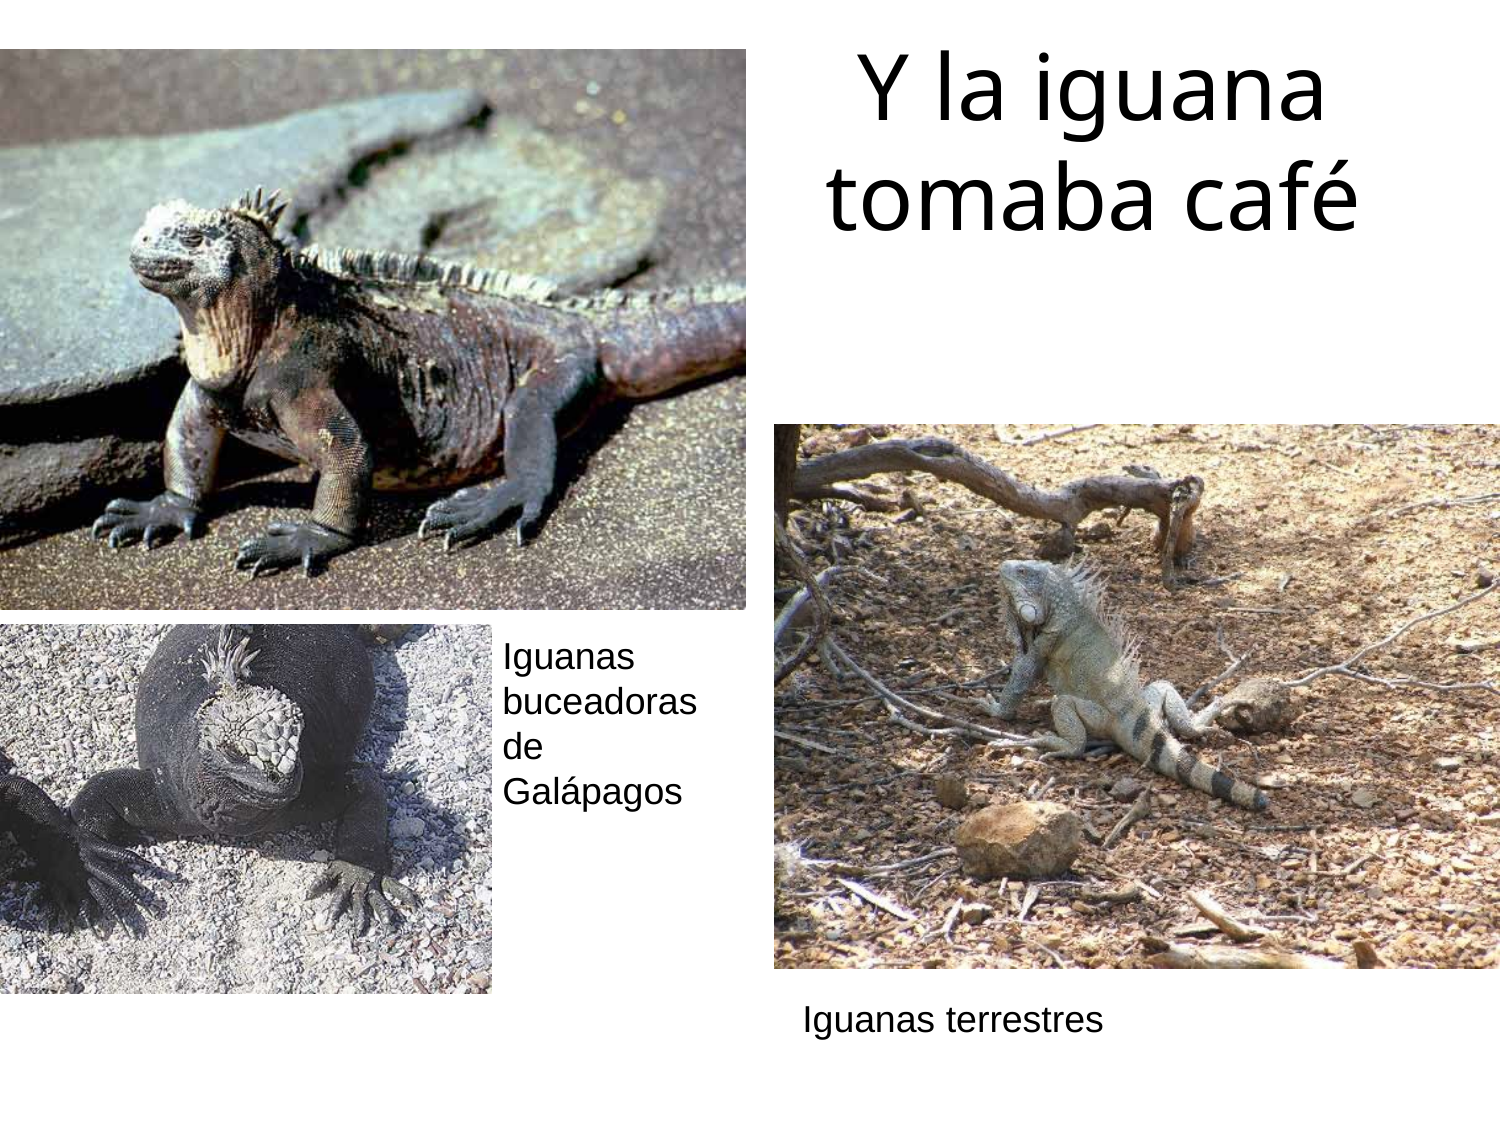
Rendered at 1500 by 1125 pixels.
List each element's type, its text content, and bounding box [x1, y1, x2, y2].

picture [773, 424, 1500, 969]
picture [0, 49, 746, 610]
title Y la iguana tomaba café [762, 44, 1426, 233]
text_box Iguanas buceadoras de Galápagos [492, 624, 738, 820]
text_box Iguanas terrestres [787, 987, 1388, 1048]
picture [0, 624, 492, 994]
